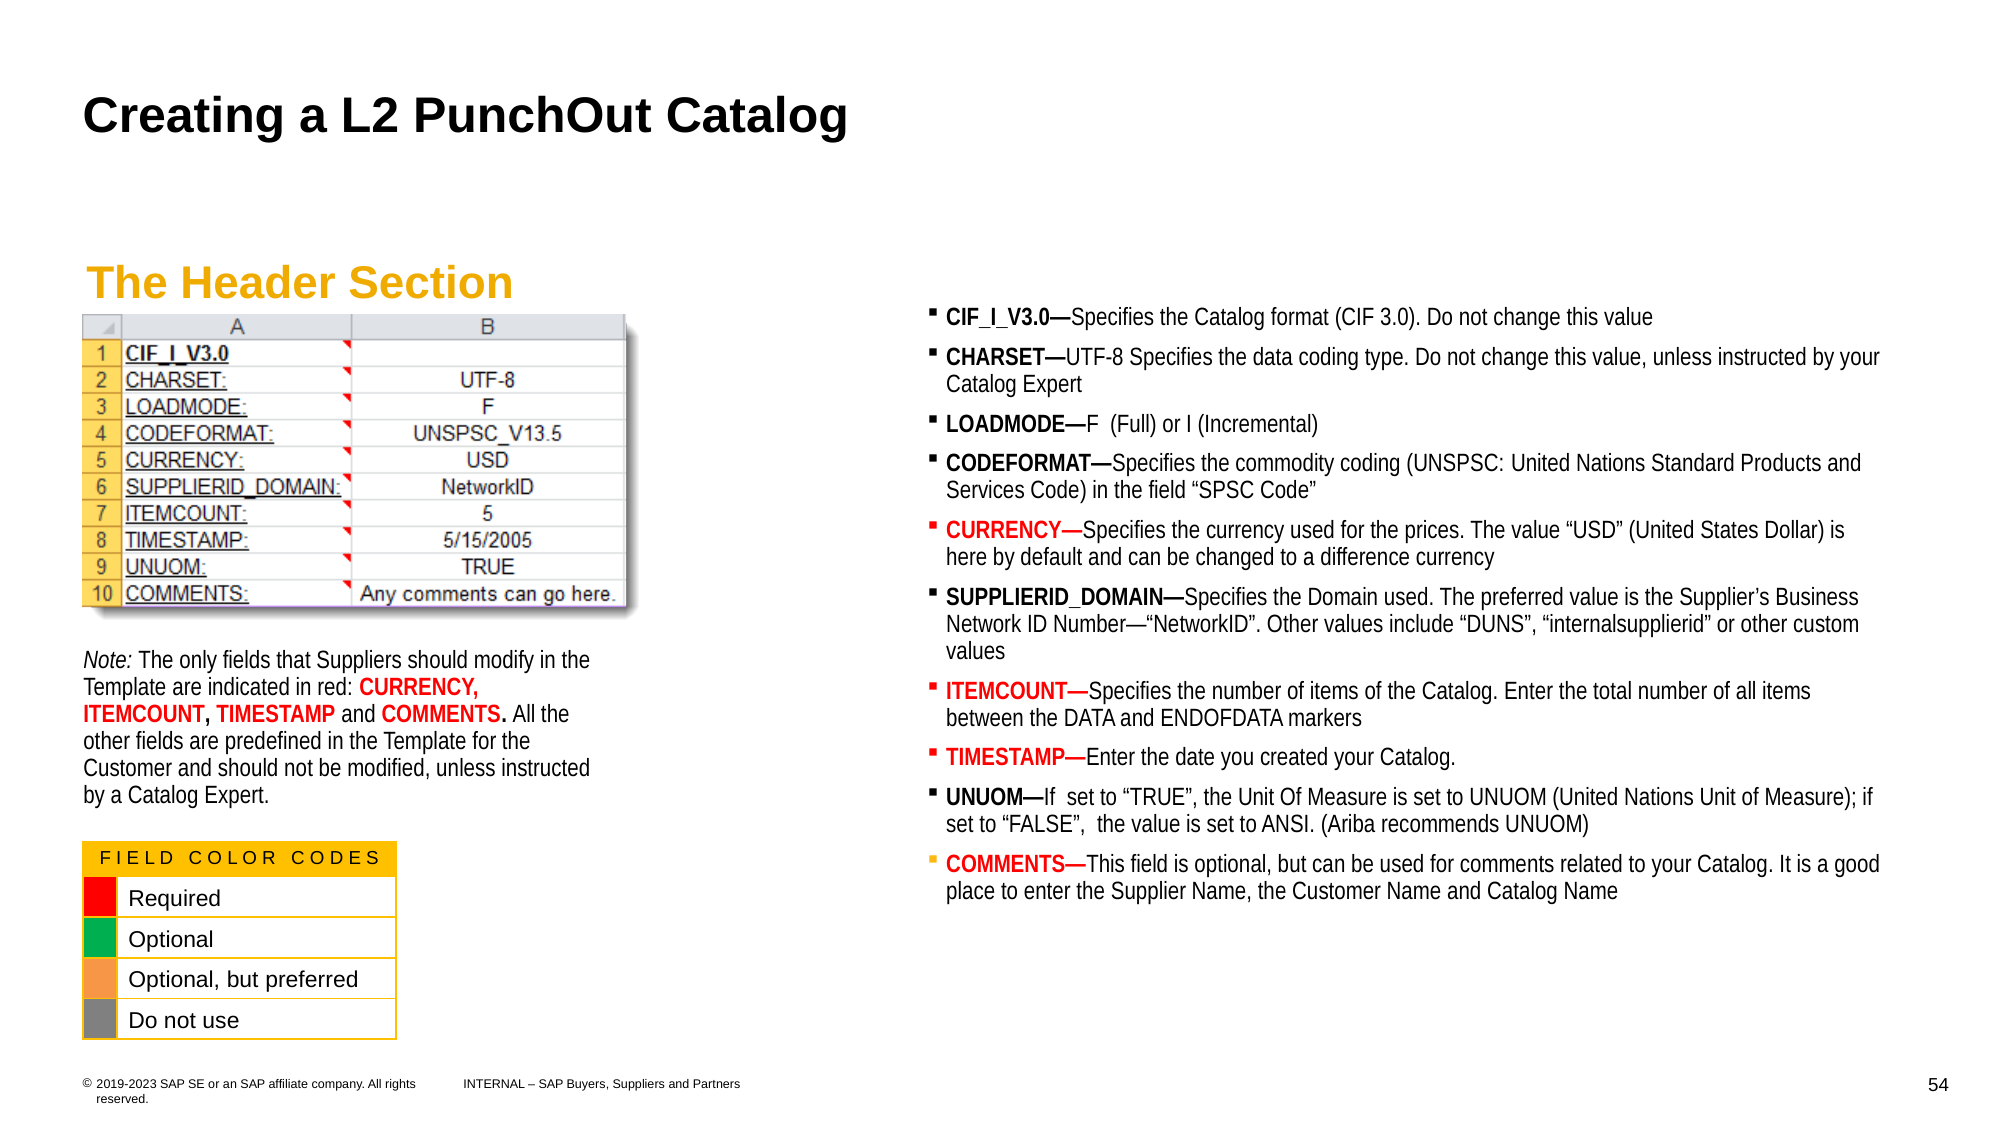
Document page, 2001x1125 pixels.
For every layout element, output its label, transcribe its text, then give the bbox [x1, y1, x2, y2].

table_cell Optional, but preferred [118, 959, 395, 998]
text_box Note: The only fields that Suppliers should modify in the Template are indicated in red: CURRENCY, ITEMCOUNT, TIMESTAMP and COMMENTS. All the other fields are predefined in the Template for the Customer and should not be modified, unless instructed by a Catalog Expert. [83, 646, 594, 881]
table_cell [84, 999, 116, 1038]
table_cell [84, 959, 116, 998]
table_cell [84, 877, 116, 916]
table_header F I E L D C O L O R C O D E S [84, 843, 395, 875]
text_box The Header Section [71, 252, 1396, 537]
title Creating a L2 PunchOut Catalog [82, 82, 1918, 144]
table_cell Required [118, 877, 395, 916]
table_cell [84, 918, 116, 957]
table_cell Optional [118, 918, 395, 957]
text_box CIF_I_V3.0—Specifies the Catalog format (CIF 3.0). Do not change this value CHARSET—UTF-8 Specifies the data coding type. Do not change this value, unless instructed by your Catalog Expert LOADMODE—F (Full) or I (Incremental) CODEFORMAT—Specifies the commodity coding (UNSPSC: United Nations Standard Products and Services Code) in the field “SPSC Code” CURRENCY—Specifies the currency used for the prices. The value “USD” (United States Dollar) is here by default and can be changed to a difference currency SUPPLIERID_DOMAIN—Specifies the Domain used. The preferred value is the Supplier’s Business Network ID Number—“NetworkID”. Other values include “DUNS”, “internalsupplierid” or other custom values ITEMCOUNT—Specifies the number of items of the Catalog. Enter the total number of all items between the DATA and ENDOFDATA markers TIMESTAMP—Enter the date you created your Catalog. UNUOM—If set to “TRUE”, the Unit Of Measure is set to UNUOM (United Nations Unit of Measure); if set to “FALSE”, the value is set to ANSI. (Ariba recommends UNUOM) COMMENTS—This field is optional, but can be used for comments related to your Catalog. It is a good place to enter the Supplier Name, the Customer Name and Catalog Name [912, 296, 1905, 952]
picture [82, 314, 651, 631]
table_cell Do not use [118, 999, 395, 1038]
